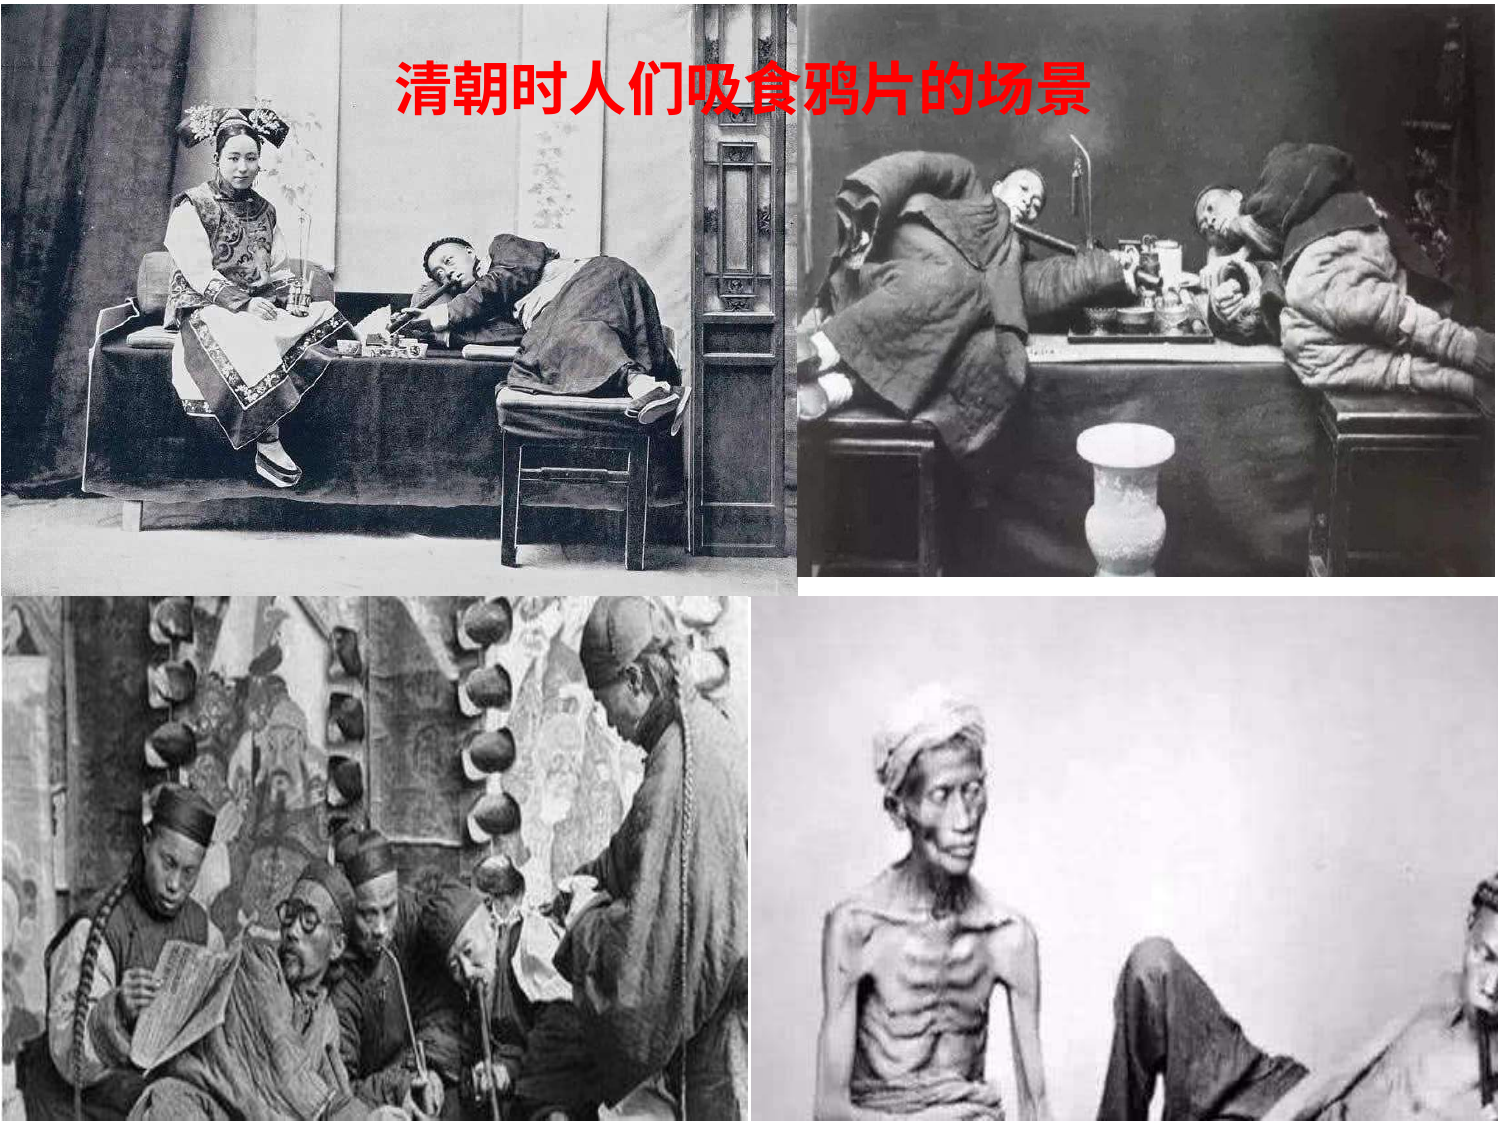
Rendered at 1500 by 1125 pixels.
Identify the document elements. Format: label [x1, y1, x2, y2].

picture [1, 596, 748, 1121]
list [1, 4, 798, 597]
picture [797, 4, 1495, 578]
picture [751, 596, 1498, 1121]
